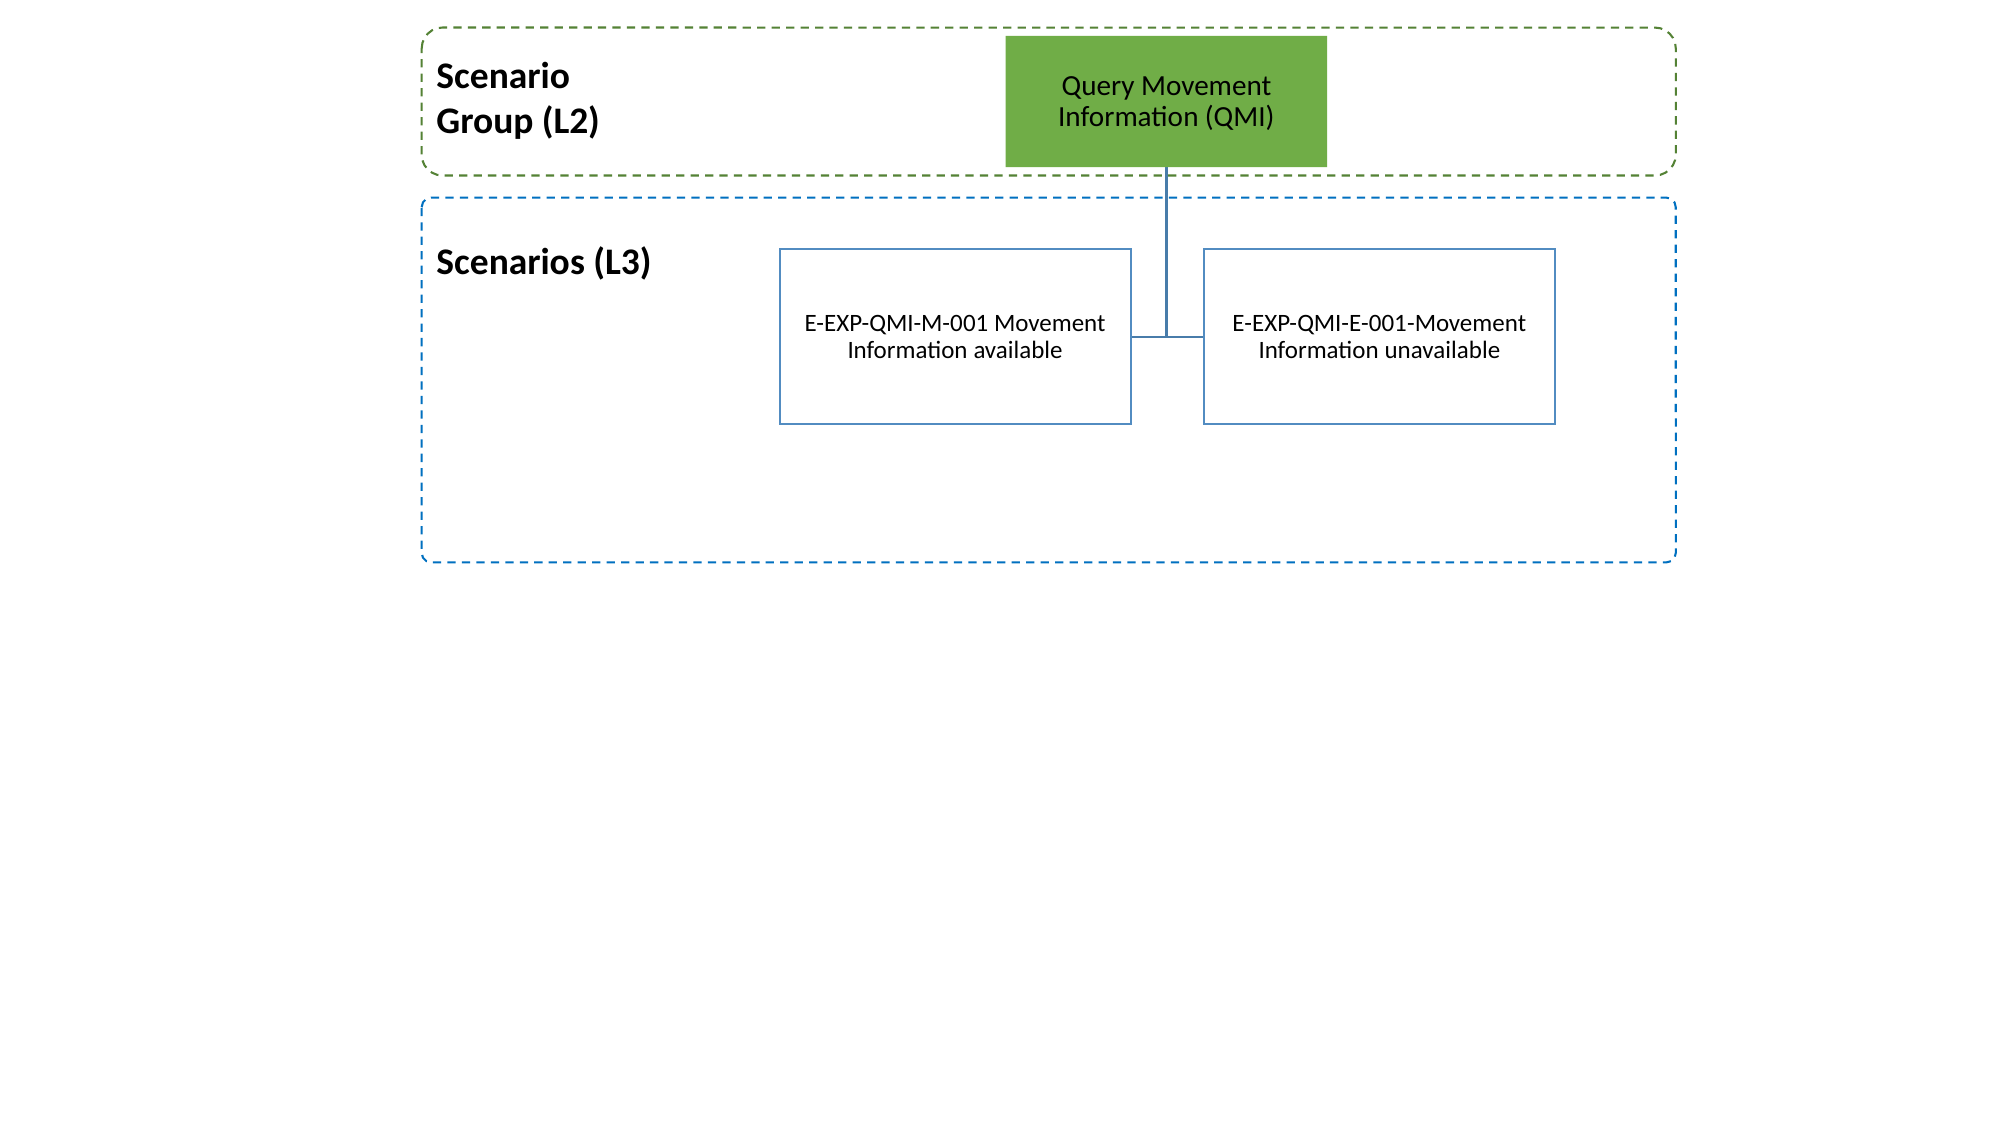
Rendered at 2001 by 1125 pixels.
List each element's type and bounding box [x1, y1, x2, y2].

text_box [421, 27, 1676, 563]
